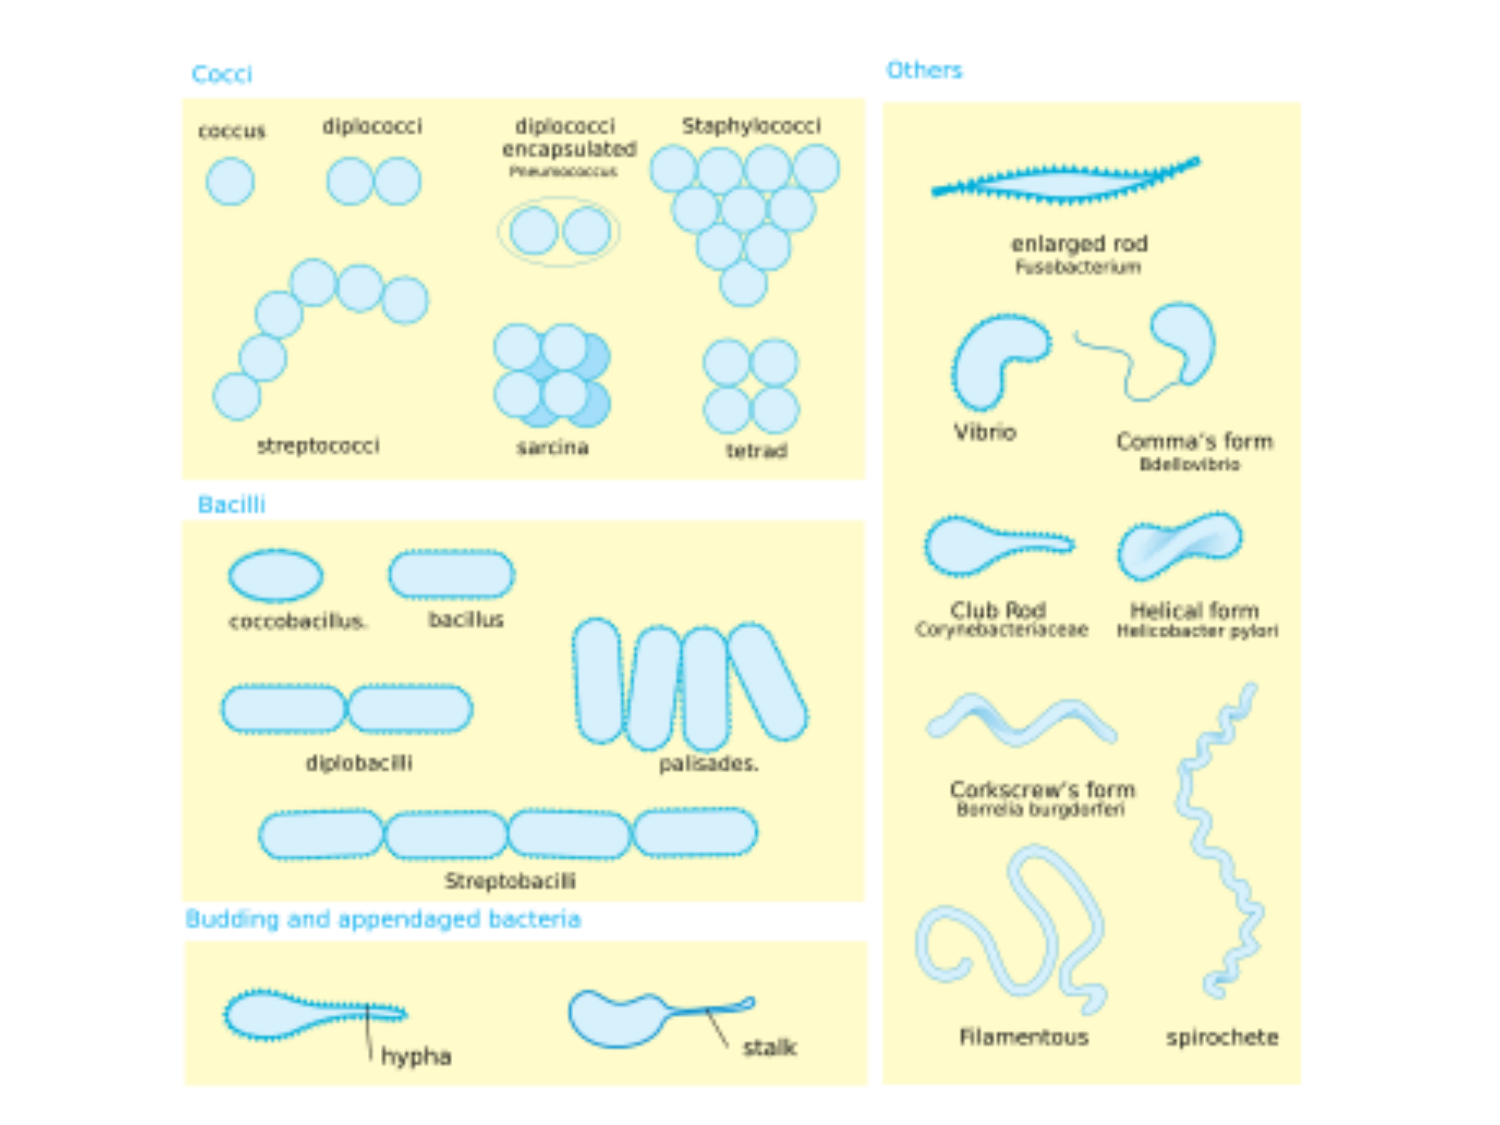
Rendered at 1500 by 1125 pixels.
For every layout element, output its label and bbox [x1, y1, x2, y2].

list [161, 37, 1338, 1125]
